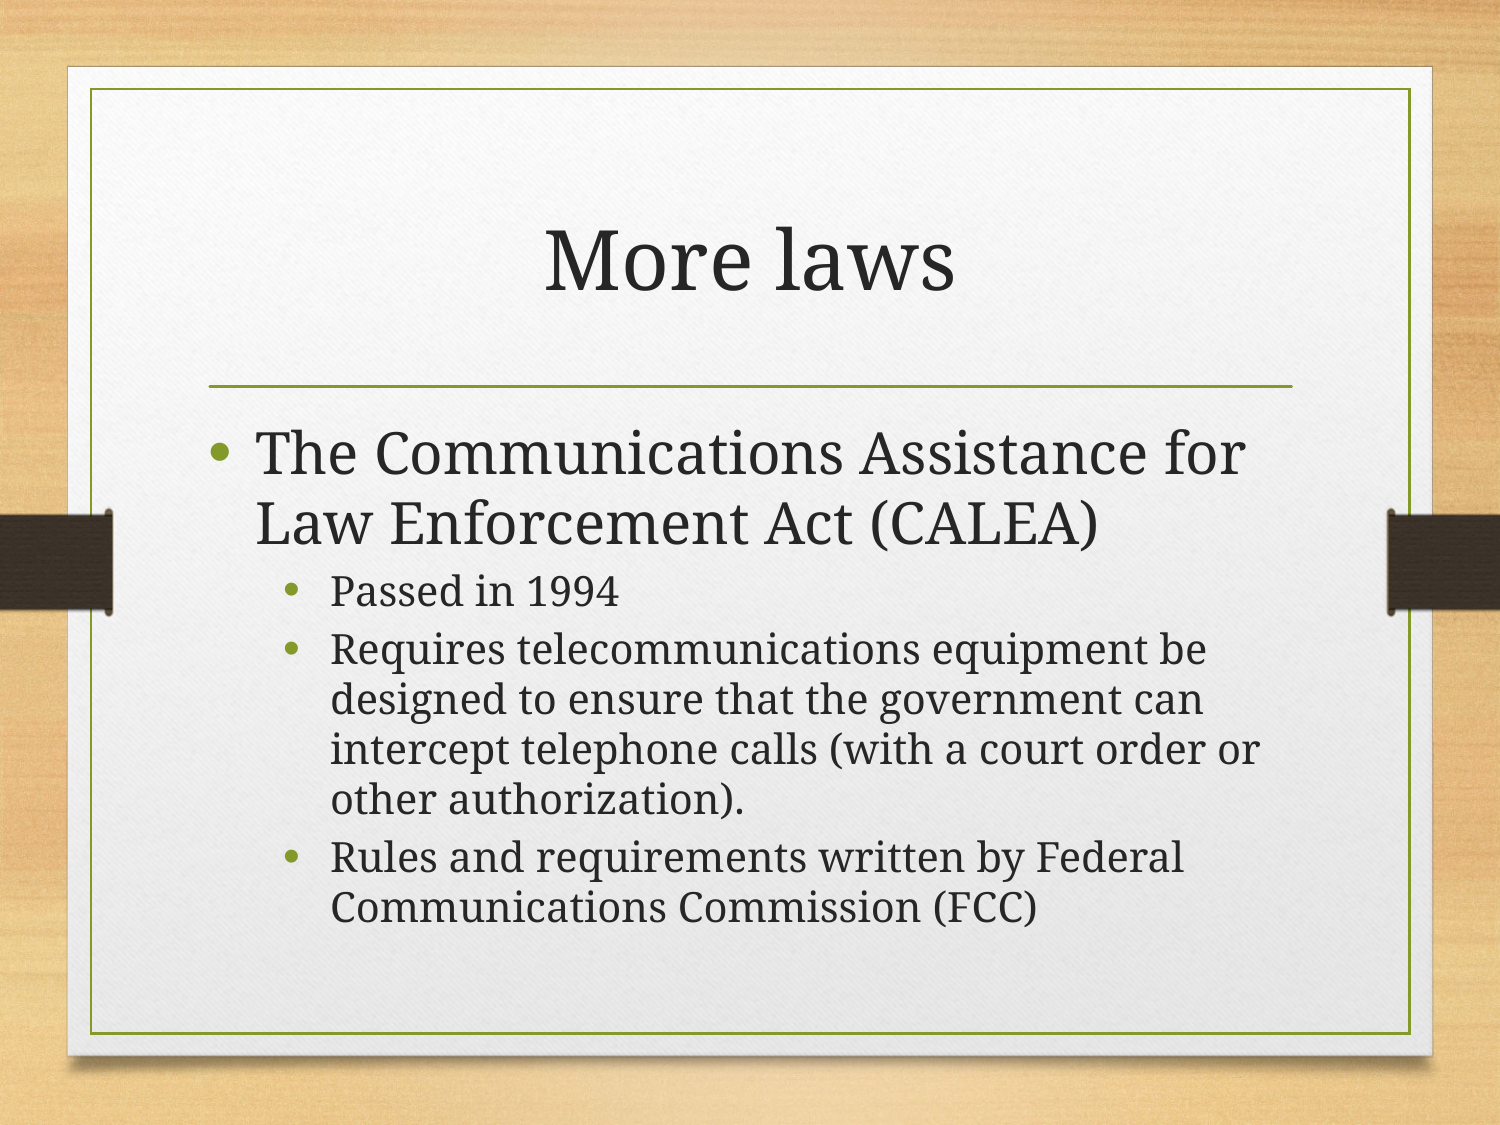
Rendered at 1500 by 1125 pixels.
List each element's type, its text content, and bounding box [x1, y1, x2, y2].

title More laws [193, 150, 1309, 365]
picture [0, 0, 1500, 1125]
list The Communications Assistance for Law Enforcement Act (CALEA) Passed in 1994 Requires telecommunications equipment be designed to ensure that the government can intercept telephone calls (with a court order or other authorization). Rules and requirements written by Federal Communications Commission (FCC) [193, 408, 1309, 974]
